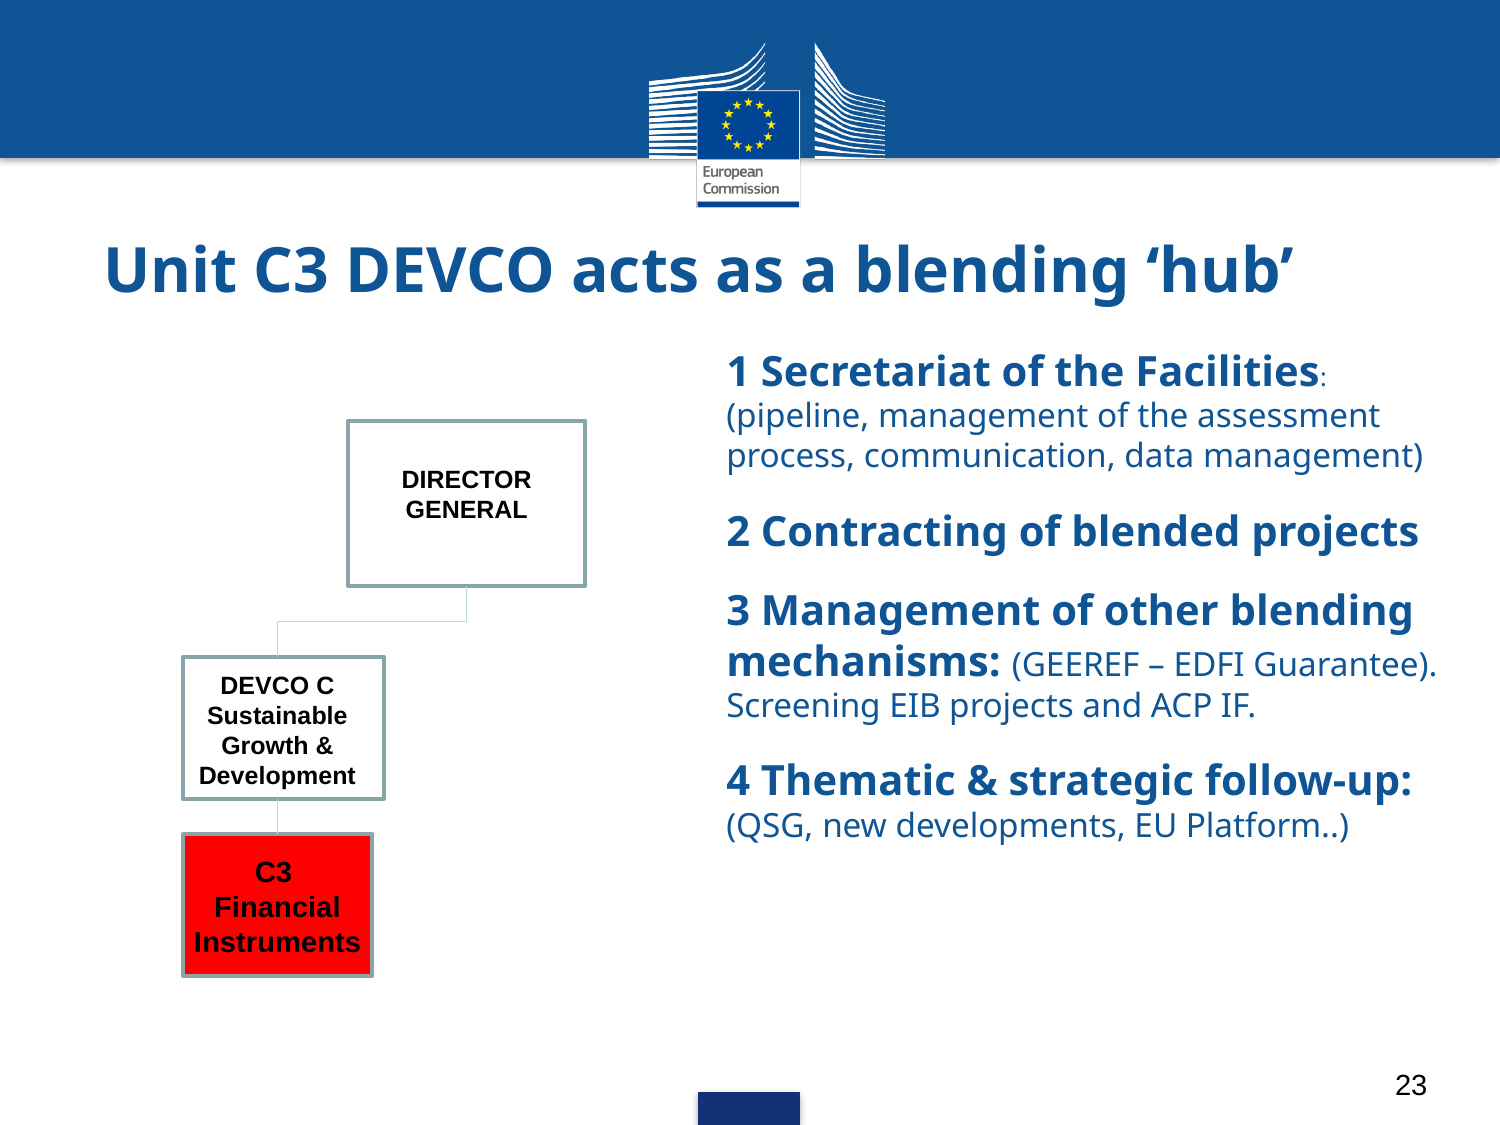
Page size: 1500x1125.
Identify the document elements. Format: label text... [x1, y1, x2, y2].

text_box DEVCO C Sustainable Growth & Development [159, 662, 396, 797]
text_box [346, 419, 587, 456]
text_box DIRECTOR GENERAL [336, 456, 597, 531]
text_box [181, 966, 374, 978]
text_box [181, 832, 374, 846]
text_box [346, 531, 587, 588]
text_box [181, 797, 386, 801]
text_box 1 Secretariat of the Facilities: (pipeline, management of the assessment process, communication, data management) 2 Contracting of blended projects 3 Management of other blending mechanisms: (GEEREF – EDFI Guarantee). Screening EIB projects and ACP IF. 4 Thematic & strategic follow-up: (QSG, new developments, EU Platform..) [726, 314, 1483, 1125]
title Unit C3 DEVCO acts as a blending ‘hub’ [29, 190, 1500, 345]
text_box [181, 655, 386, 662]
picture [649, 42, 885, 190]
text_box C3 Financial Instruments [147, 846, 408, 966]
